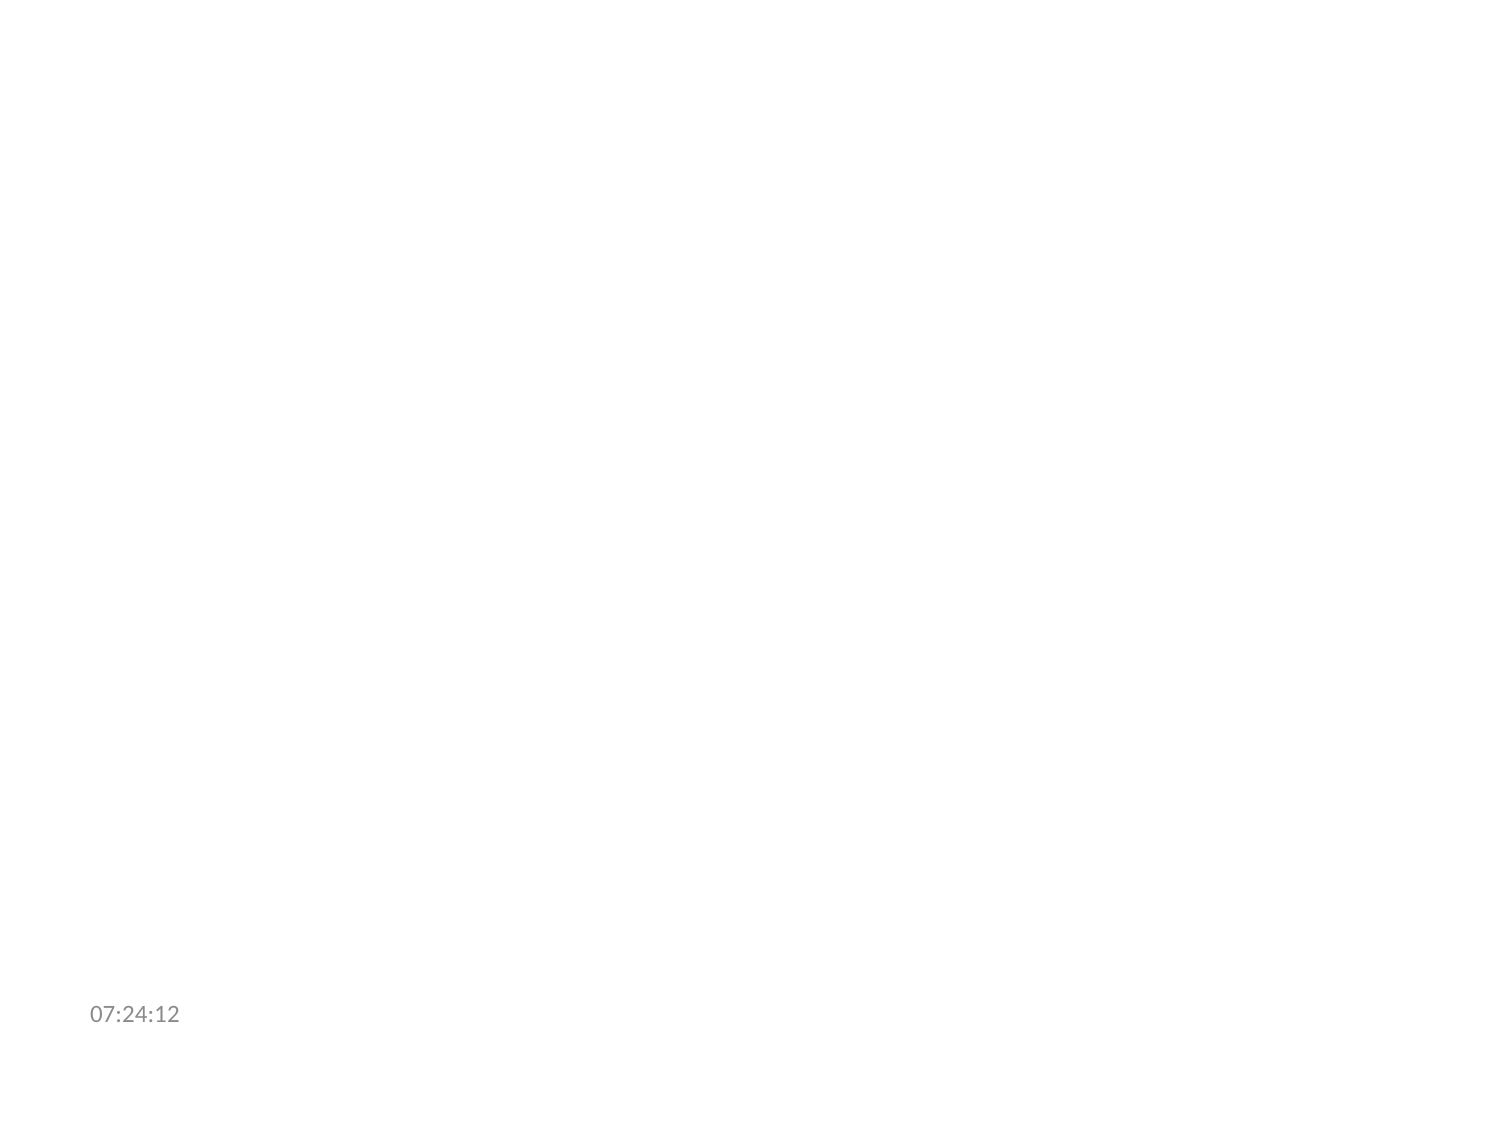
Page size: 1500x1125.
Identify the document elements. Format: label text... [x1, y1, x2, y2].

text_box 15:35:09 [75, 982, 425, 1043]
